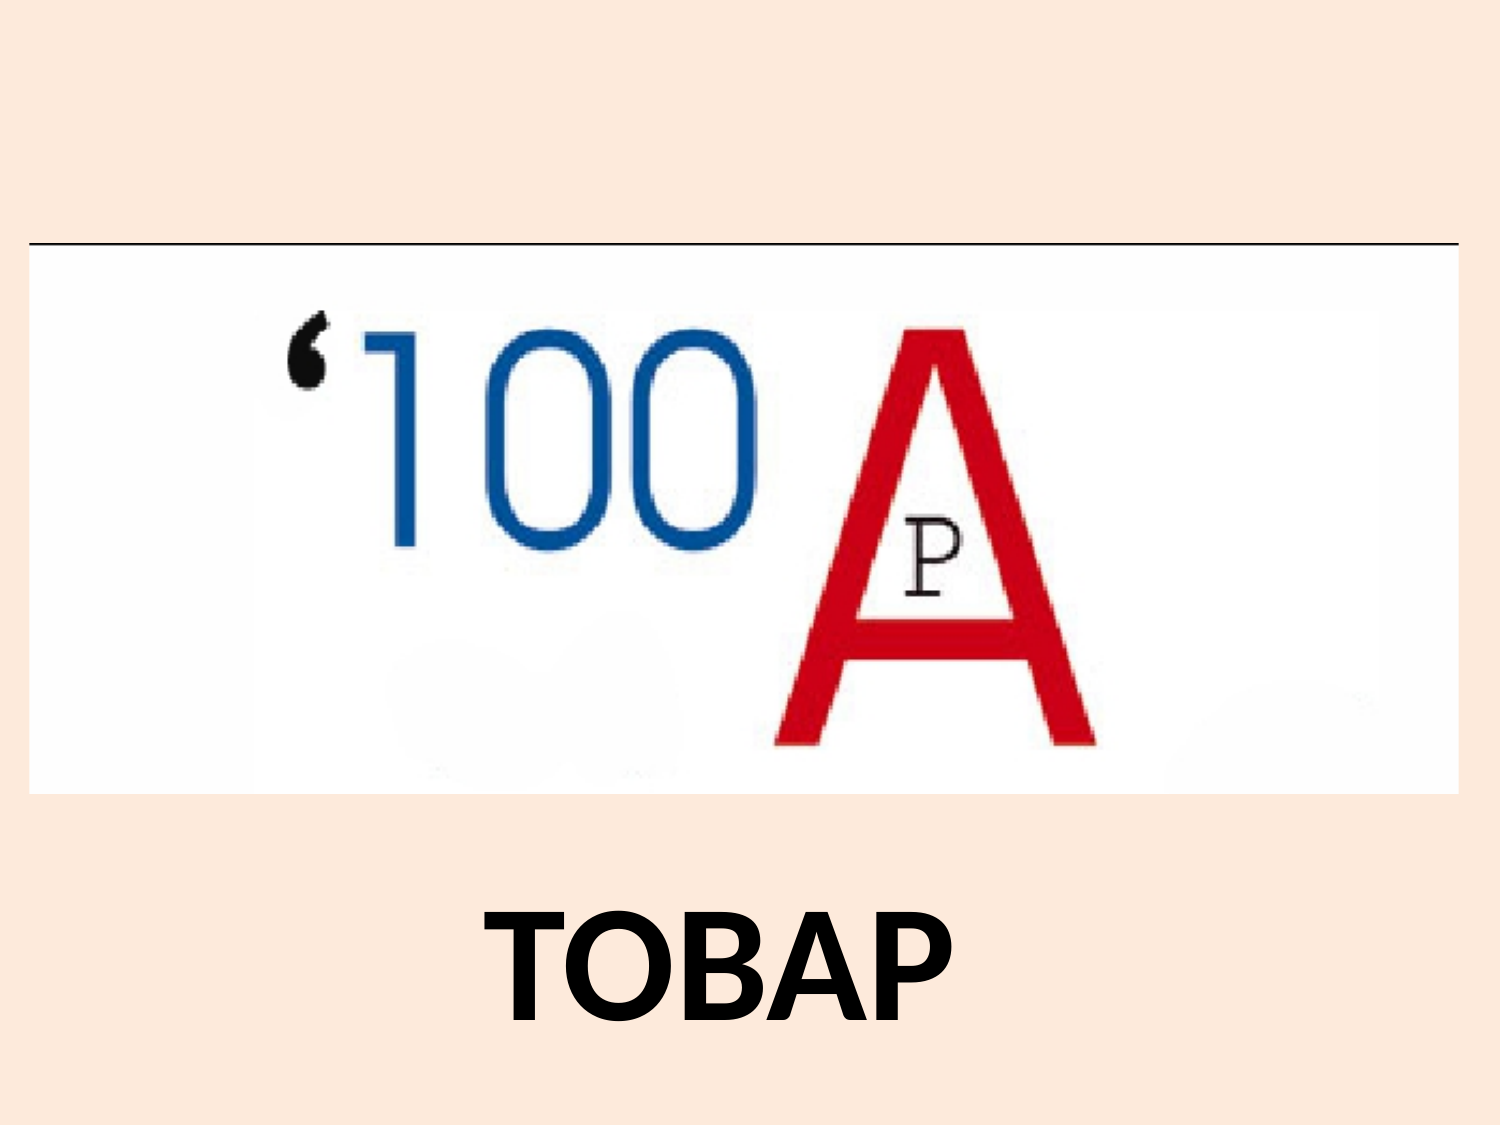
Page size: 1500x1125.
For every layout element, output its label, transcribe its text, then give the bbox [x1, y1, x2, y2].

picture [29, 243, 1459, 794]
text_box ТОВАР [469, 845, 972, 1061]
